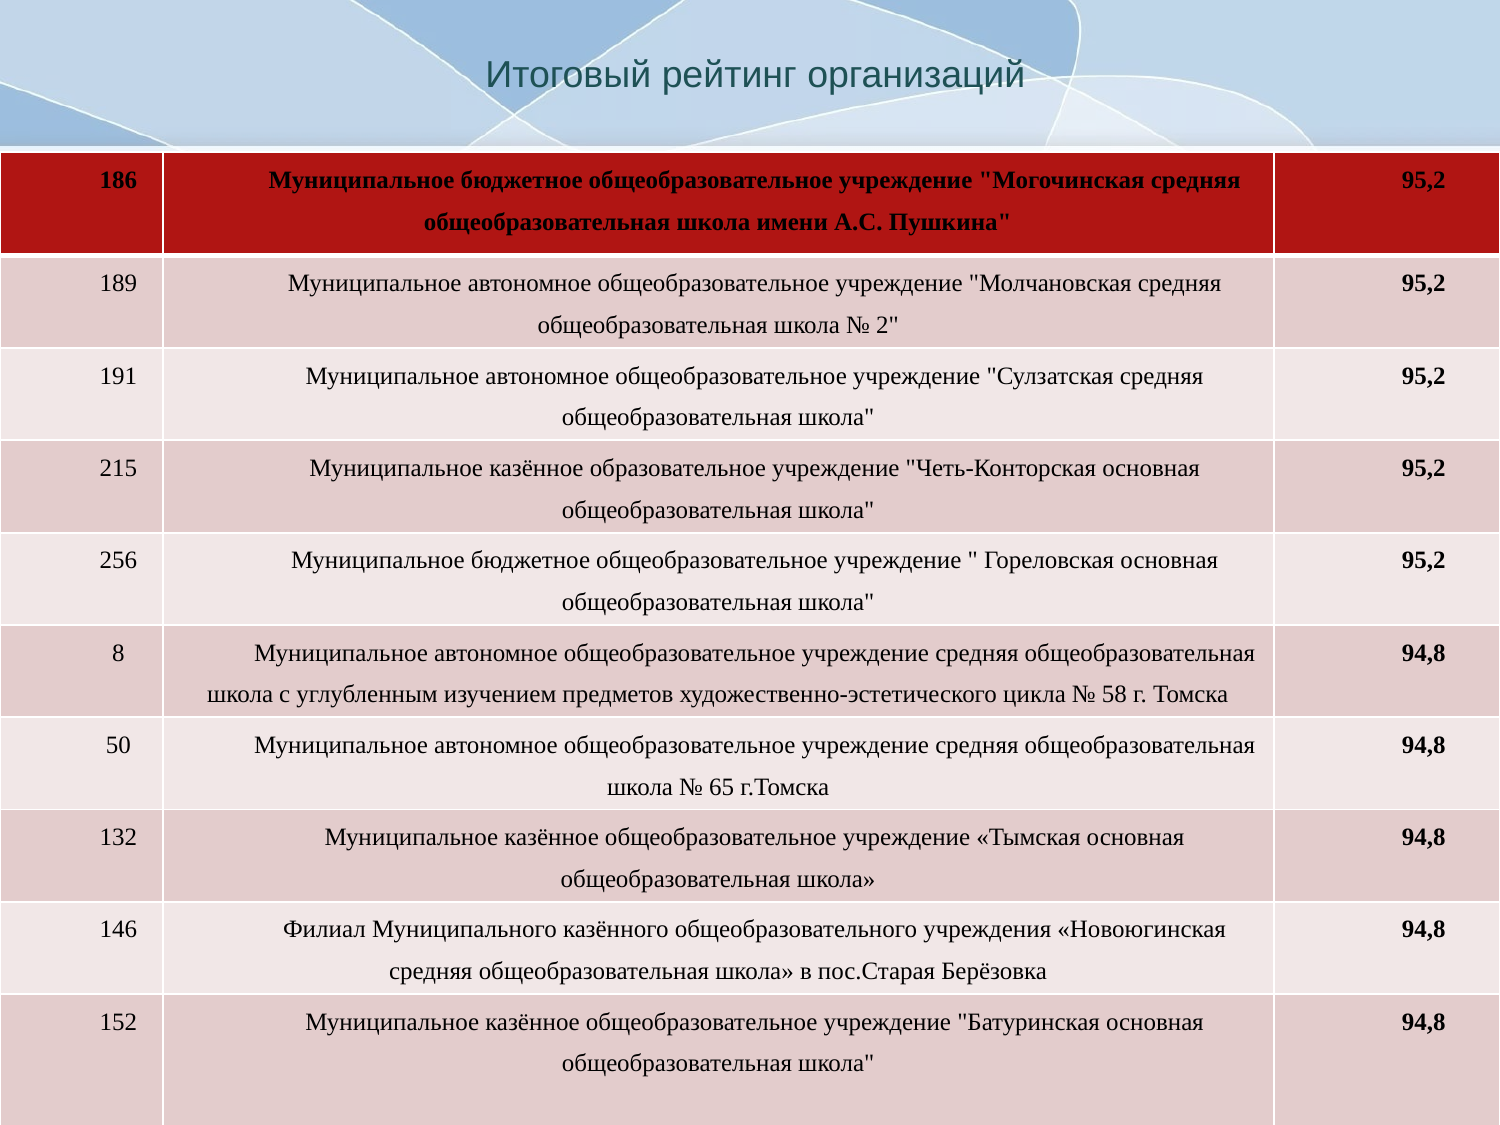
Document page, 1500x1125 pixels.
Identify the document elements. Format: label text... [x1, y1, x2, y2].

table_cell 94,8 [1275, 718, 1499, 809]
table_header Муниципальное бюджетное общеобразовательное учреждение "Могочинская средняя общеобразовательная школа имени А.С. Пушкина" [164, 153, 1273, 253]
table_cell Муниципальное казённое образовательное учреждение "Четь-Конторская основная общеобразовательная школа" [164, 441, 1273, 532]
table_cell 215 [1, 441, 162, 532]
table_cell 8 [1, 626, 162, 716]
table_cell 94 [0, 0, 1500, 151]
table_cell 189 [1, 258, 162, 347]
table_cell 94,8 [1275, 995, 1499, 1125]
table_cell Муниципальное казённое общеобразовательное учреждение "Батуринская основная общеобразовательная школа" [164, 995, 1273, 1125]
title Итоговый рейтинг организаций [75, 45, 1425, 151]
table_cell 94,8 [1275, 903, 1499, 993]
table_cell 146 [1, 903, 162, 993]
table_cell 191 [1, 349, 162, 439]
table_cell 256 [1, 534, 162, 624]
table_cell Муниципальное автономное общеобразовательное учреждение "Сулзатская средняя общеобразовательная школа" [164, 349, 1273, 439]
table_cell 50 [1, 718, 162, 809]
table_cell 94,8 [1275, 626, 1499, 716]
table_cell 94,8 [1275, 810, 1499, 901]
table_cell Филиал Муниципального казённого общеобразовательного учреждения «Новоюгинская средняя общеобразовательная школа» в пос.Старая Берёзовка [164, 903, 1273, 993]
table_cell 152 [1, 995, 162, 1125]
table_cell Муниципальное бюджетное общеобразовательное учреждение " Гореловская основная общеобразовательная школа" [164, 534, 1273, 624]
table_cell 132 [1, 810, 162, 901]
table_cell Муниципальное автономное общеобразовательное учреждение средняя общеобразовательная школа с углубленным изучением предметов художественно-эстетического цикла № 58 г. Томска [164, 626, 1273, 716]
table_cell Муниципальное казённое общеобразовательное учреждение «Тымская основная общеобразовательная школа» [164, 810, 1273, 901]
table_cell 95,2 [1275, 349, 1499, 439]
table_cell Муниципальное автономное общеобразовательное учреждение "Молчановская средняя общеобразовательная школа № 2" [164, 258, 1273, 347]
table_cell Муниципальное автономное общеобразовательное учреждение средняя общеобразовательная школа № 65 г.Томска [164, 718, 1273, 809]
table_cell 95,2 [1275, 534, 1499, 624]
table_cell 95,2 [1275, 258, 1499, 347]
table_header 186 [1, 153, 162, 253]
table_cell 95,2 [1275, 441, 1499, 532]
table_header 95,2 [1275, 153, 1499, 253]
